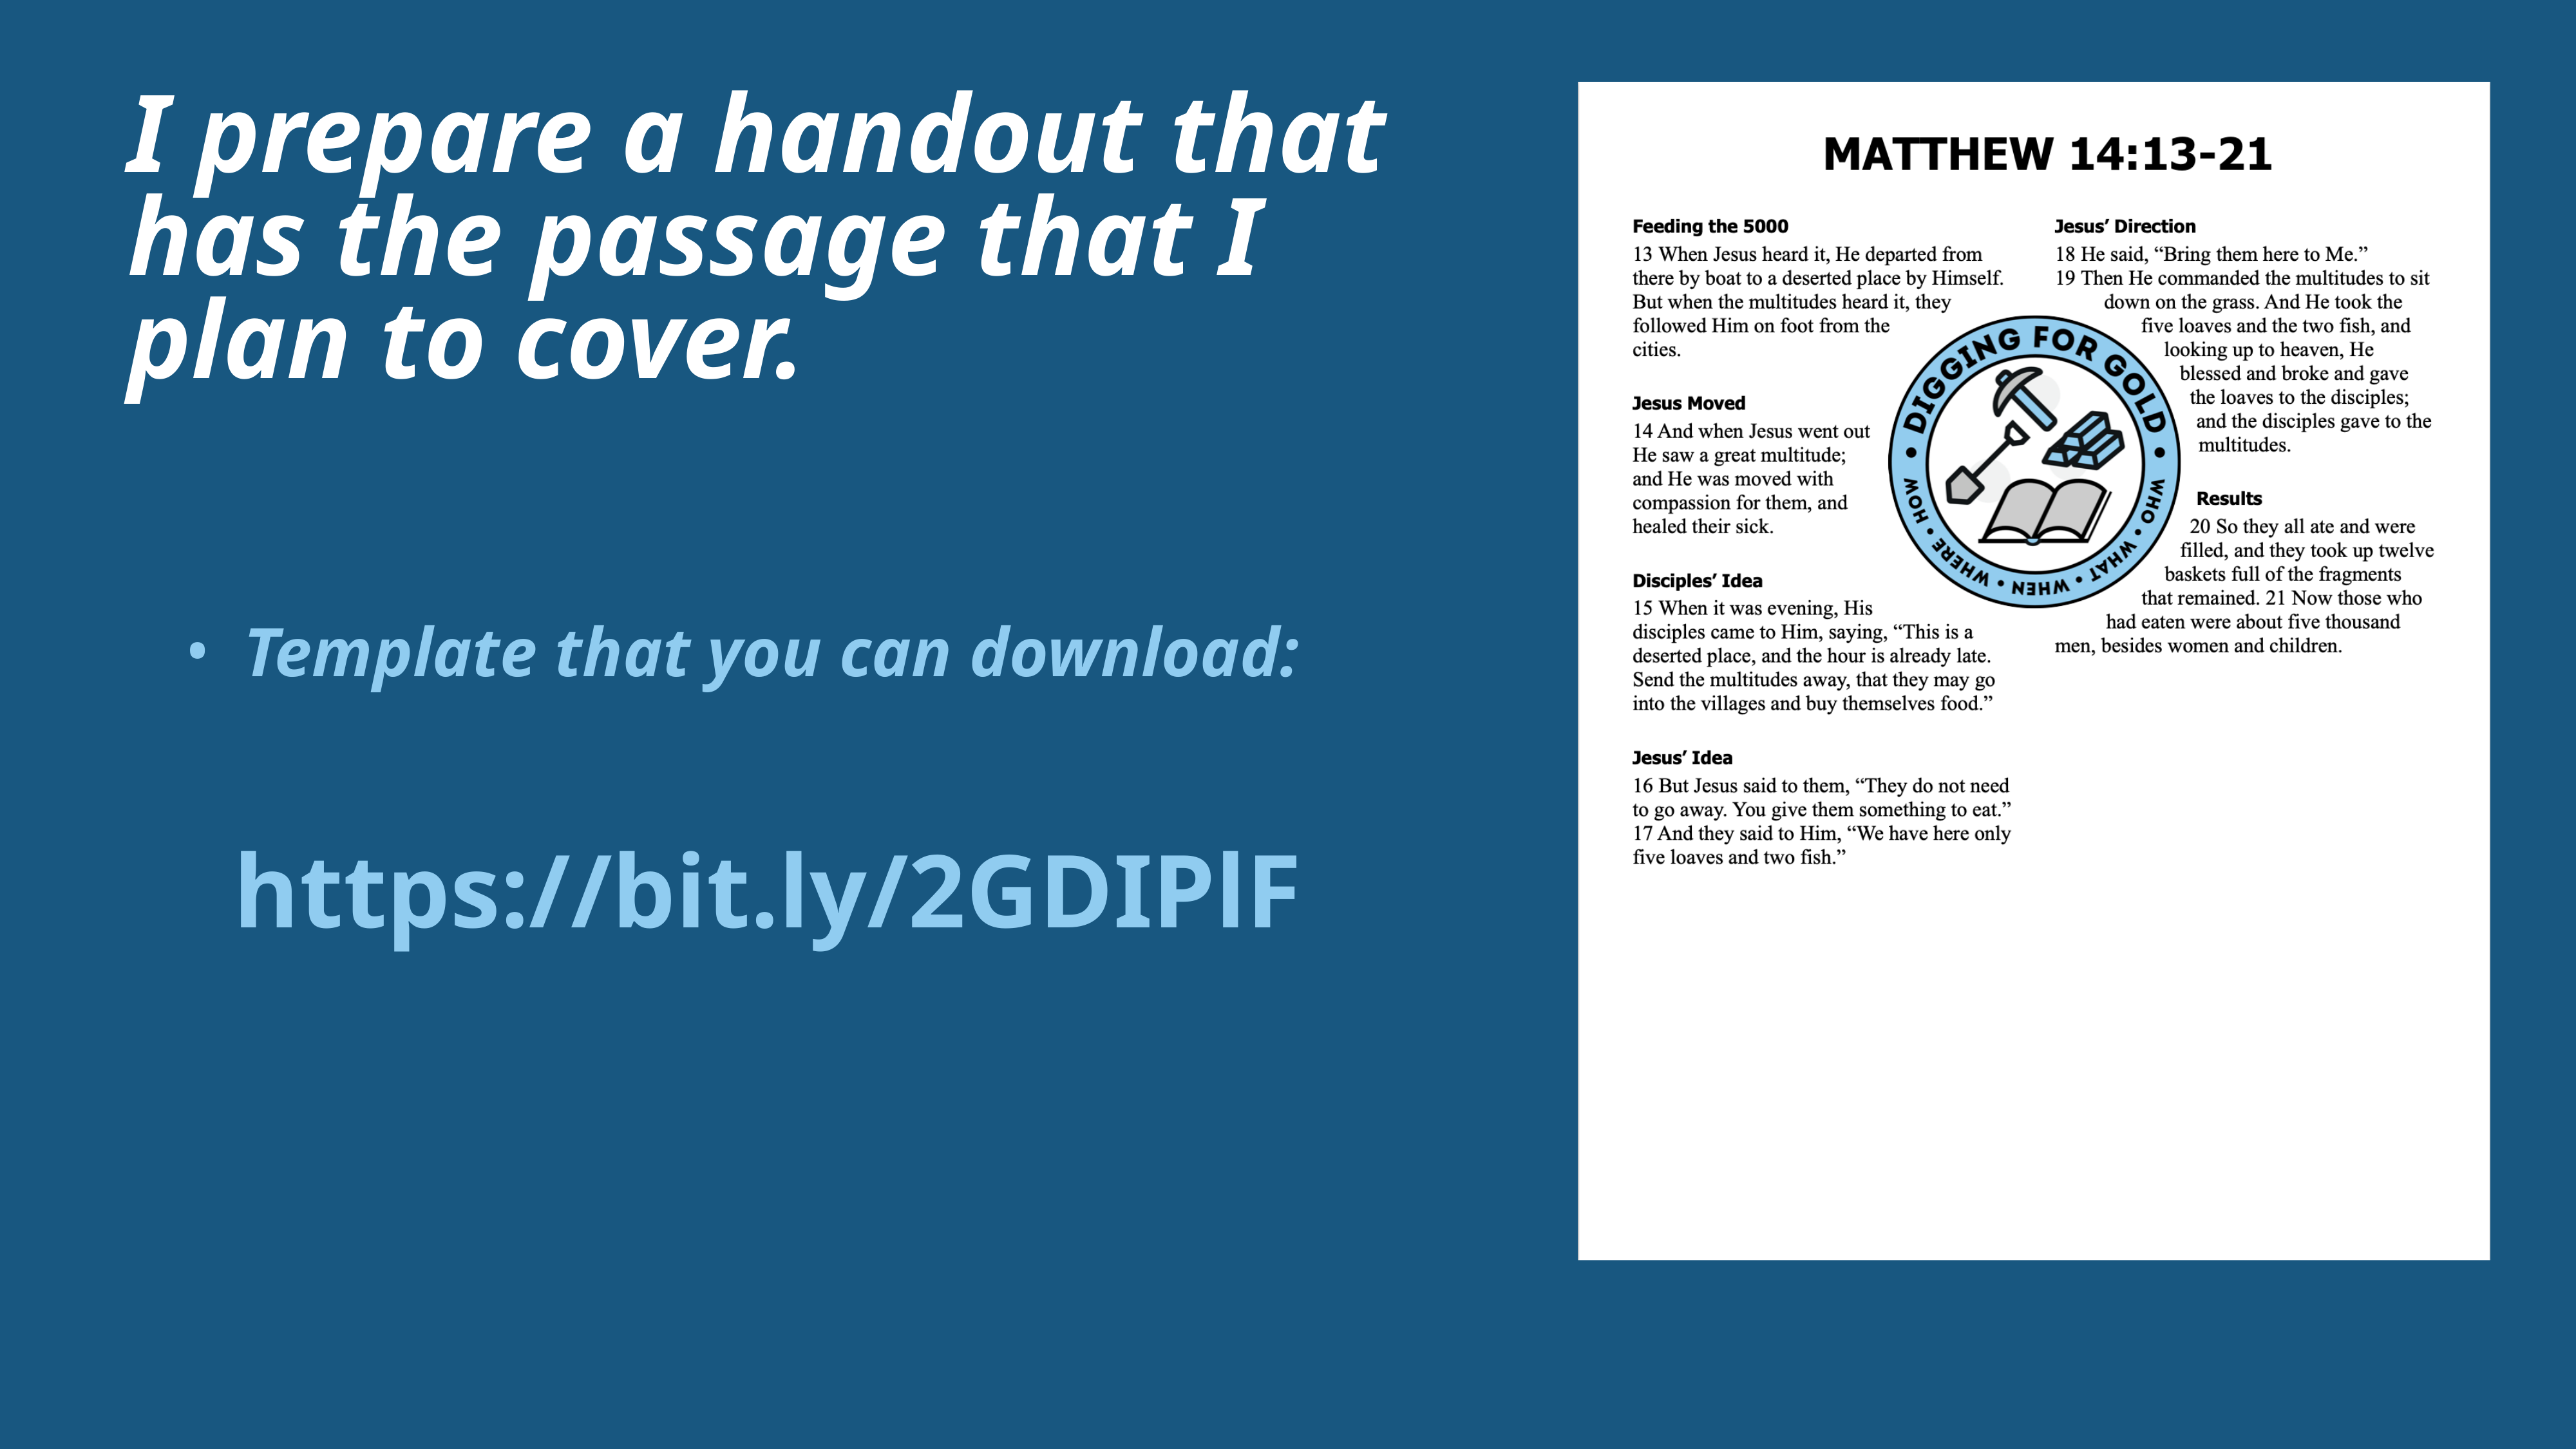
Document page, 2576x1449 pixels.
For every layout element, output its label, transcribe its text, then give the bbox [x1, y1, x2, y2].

text_box https://bit.ly/2GDIPlF [228, 844, 1339, 952]
text_box I prepare a handout that has the passage that I plan to cover. [122, 84, 1398, 404]
text_box Template that you can download: [179, 619, 1388, 695]
picture [1577, 82, 2490, 1260]
